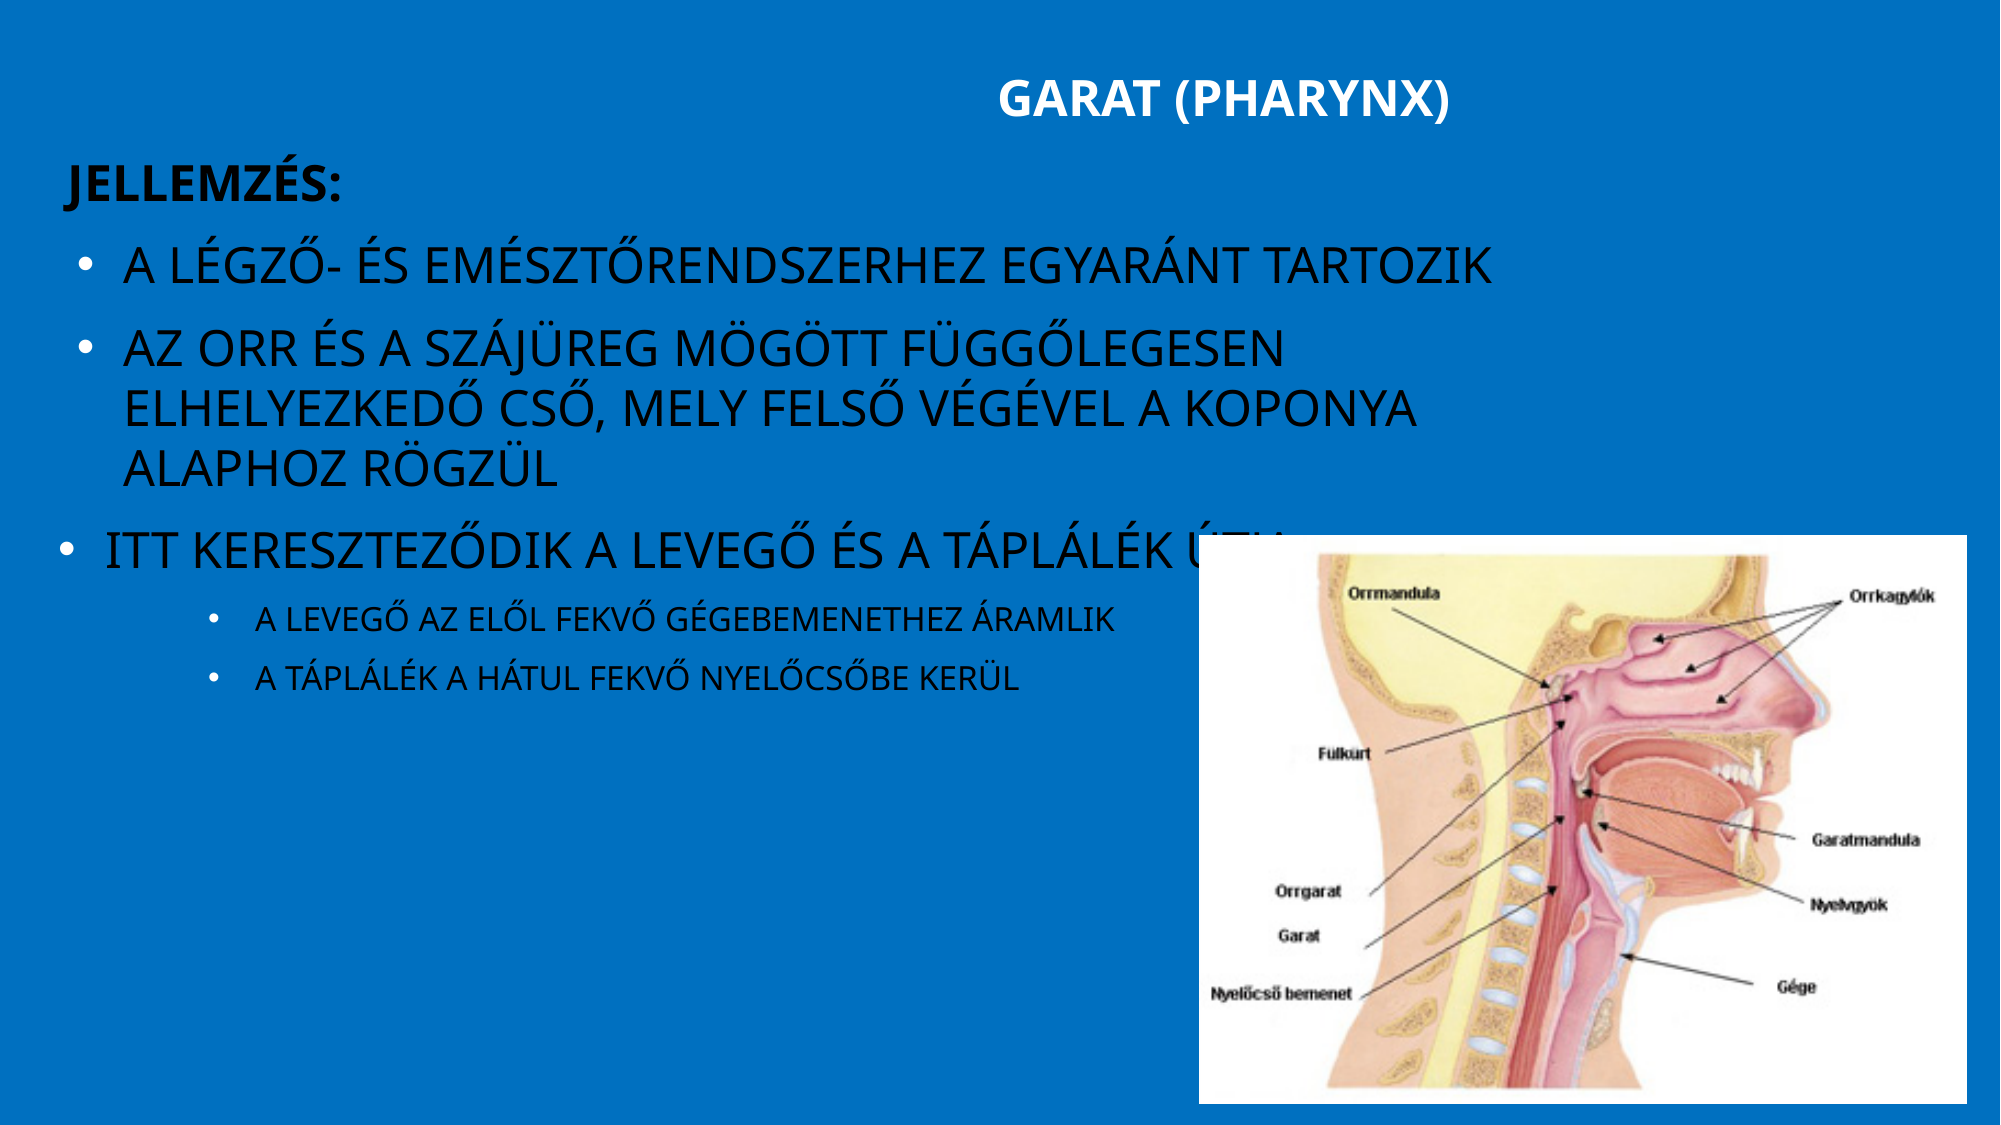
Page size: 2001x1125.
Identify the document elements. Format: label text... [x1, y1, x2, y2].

picture [1198, 534, 1968, 1104]
title Garat (pharynx) [586, 58, 1862, 134]
list Jellemzés: a légző- és emésztőrendszerhez egyaránt tartozik az orr és a szájüreg mögött függőlegesen elhelyezkedő cső, mely felső végével a koponya alaphoz rögzül itt kereszteződik a levegő és a táplálék útja a levegő az elől fekvő gégebemenethez áramlik a táplálék a hátul fekvő nyelőcsőbe kerül [43, 149, 1508, 699]
